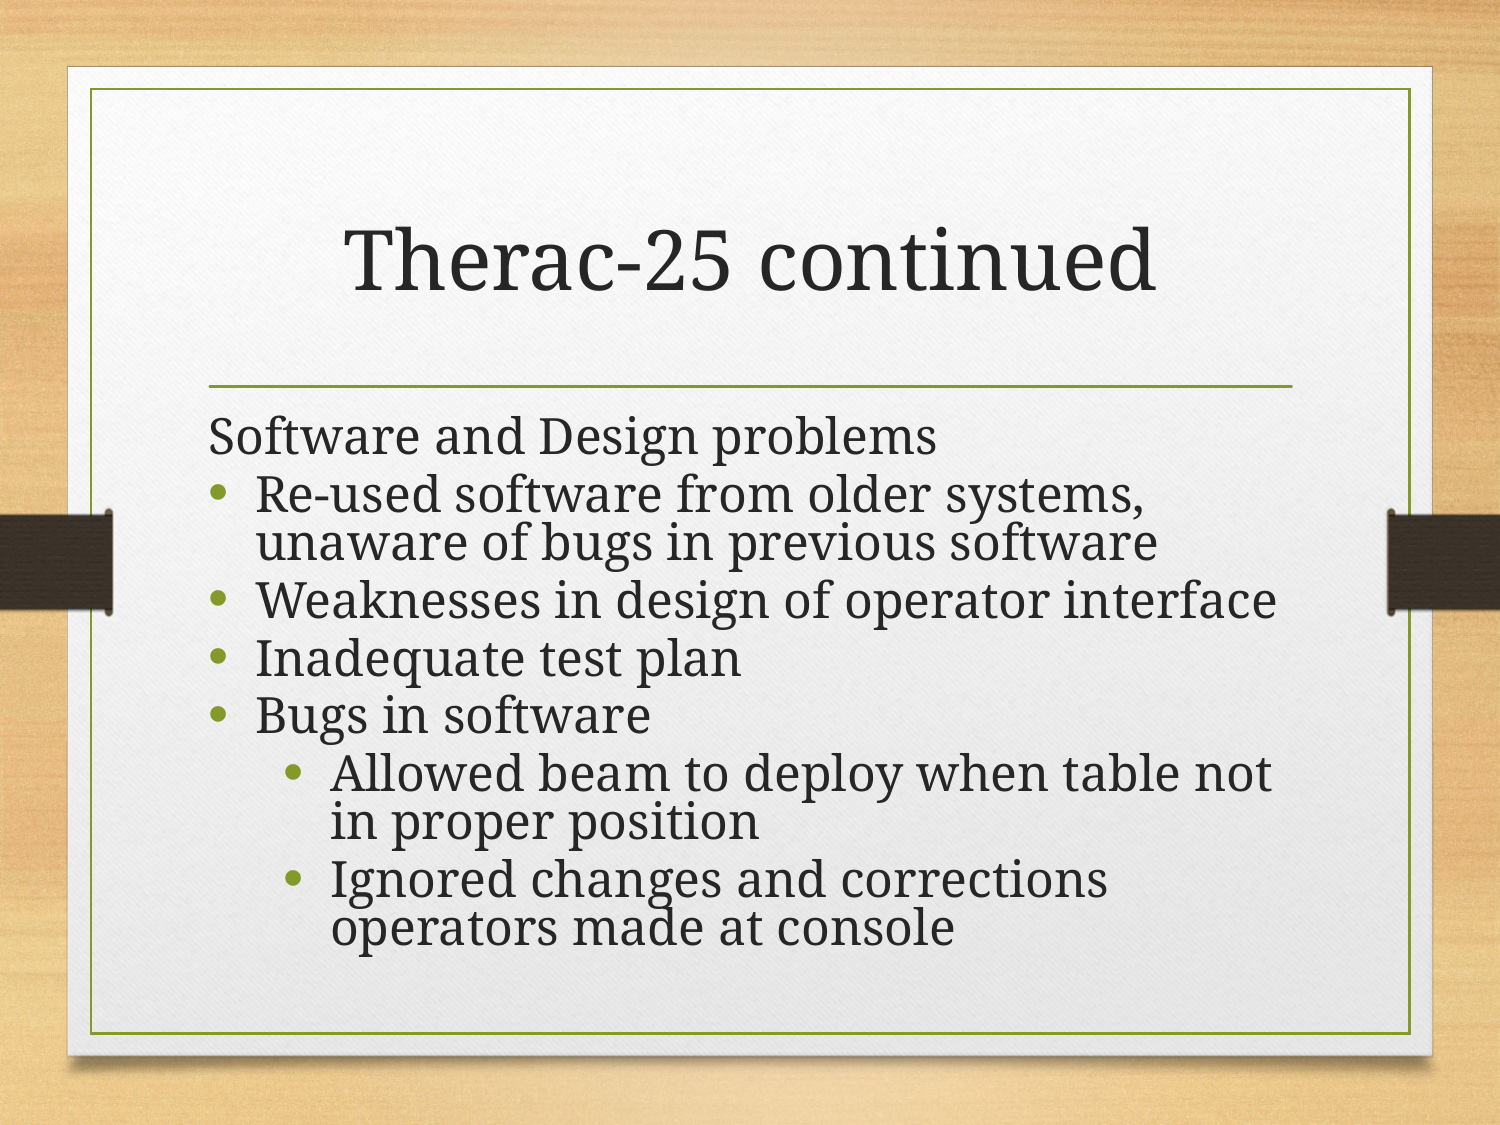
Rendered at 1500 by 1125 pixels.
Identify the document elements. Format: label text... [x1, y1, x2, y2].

list Software and Design problems Re-used software from older systems, unaware of bugs in previous software Weaknesses in design of operator interface Inadequate test plan Bugs in software Allowed beam to deploy when table not in proper position Ignored changes and corrections operators made at console [193, 408, 1309, 974]
title Therac-25 continued [193, 150, 1309, 365]
picture [0, 0, 1500, 1125]
